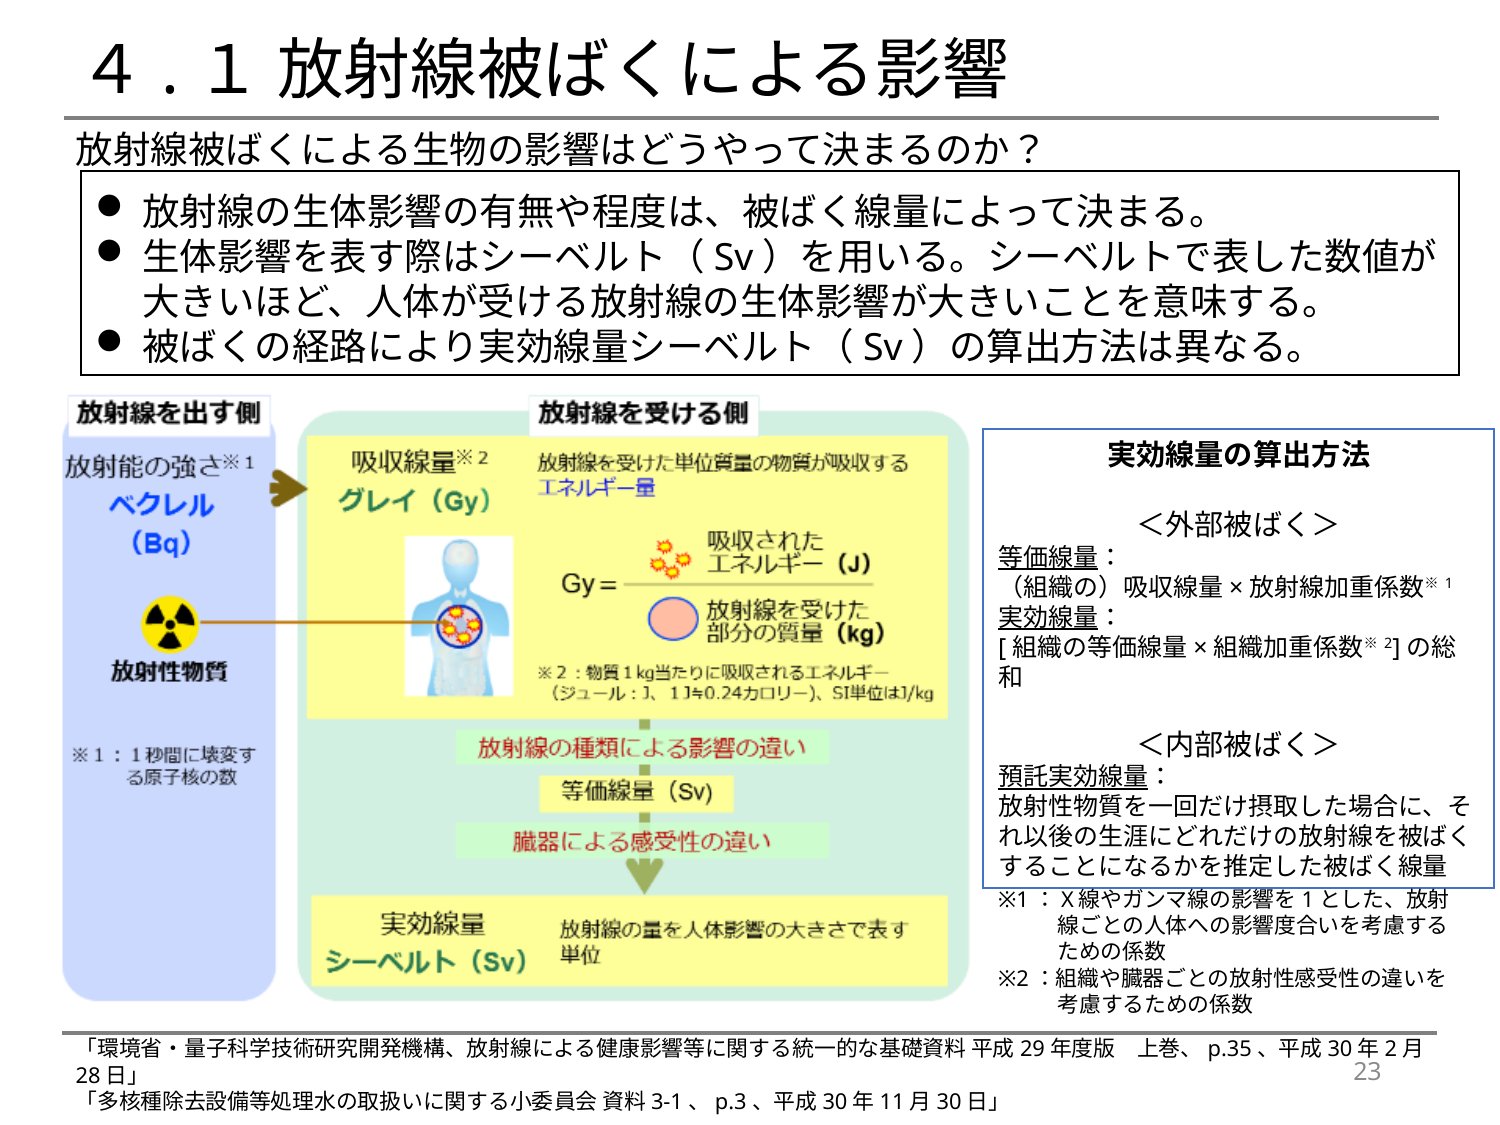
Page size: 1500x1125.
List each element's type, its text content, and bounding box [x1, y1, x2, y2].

title ４.１ 放射線被ばくによる影響 [63, 28, 1439, 116]
text_box 放射線の生体影響の有無や程度は、被ばく線量によって決まる。 生体影響を表す際はシーベルト（Sv）を用いる。シーベルトで表した数値が大きいほど、人体が受ける放射線の生体影響が大きいことを意味する。 被ばくの経路により実効線量シーベルト（Sv）の算出方法は異なる。 [80, 170, 1460, 376]
text_box 実効線量の算出方法 ＜外部被ばく＞ 等価線量： （組織の）吸収線量×放射線加重係数※1 実効線量： [組織の等価線量×組織加重係数※2]の総和 ＜内部被ばく＞ 預託実効線量： 放射性物質を一回だけ摂取した場合に、それ以後の生涯にどれだけの放射線を被ばくすることになるかを推定した被ばく線量 [982, 428, 1495, 889]
text_box 「環境省・量子科学技術研究開発機構、放射線による健康影響等に関する統一的な基礎資料 平成29年度版 上巻、p.35、平成30年2月28日」 「多核種除去設備等処理水の取扱いに関する小委員会 資料3-1、p.3、平成30年11月30日」 [60, 1027, 1439, 1121]
picture [44, 389, 981, 1006]
text_box 放射線被ばくによる生物の影響はどうやって決まるのか？ [60, 118, 1440, 179]
text_box ※1：X線やガンマ線の影響を1とした、放射線ごとの人体への影響度合いを考慮するための係数 ※2：組織や臓器ごとの放射性感受性の違いを考慮するための係数 [983, 878, 1480, 1025]
